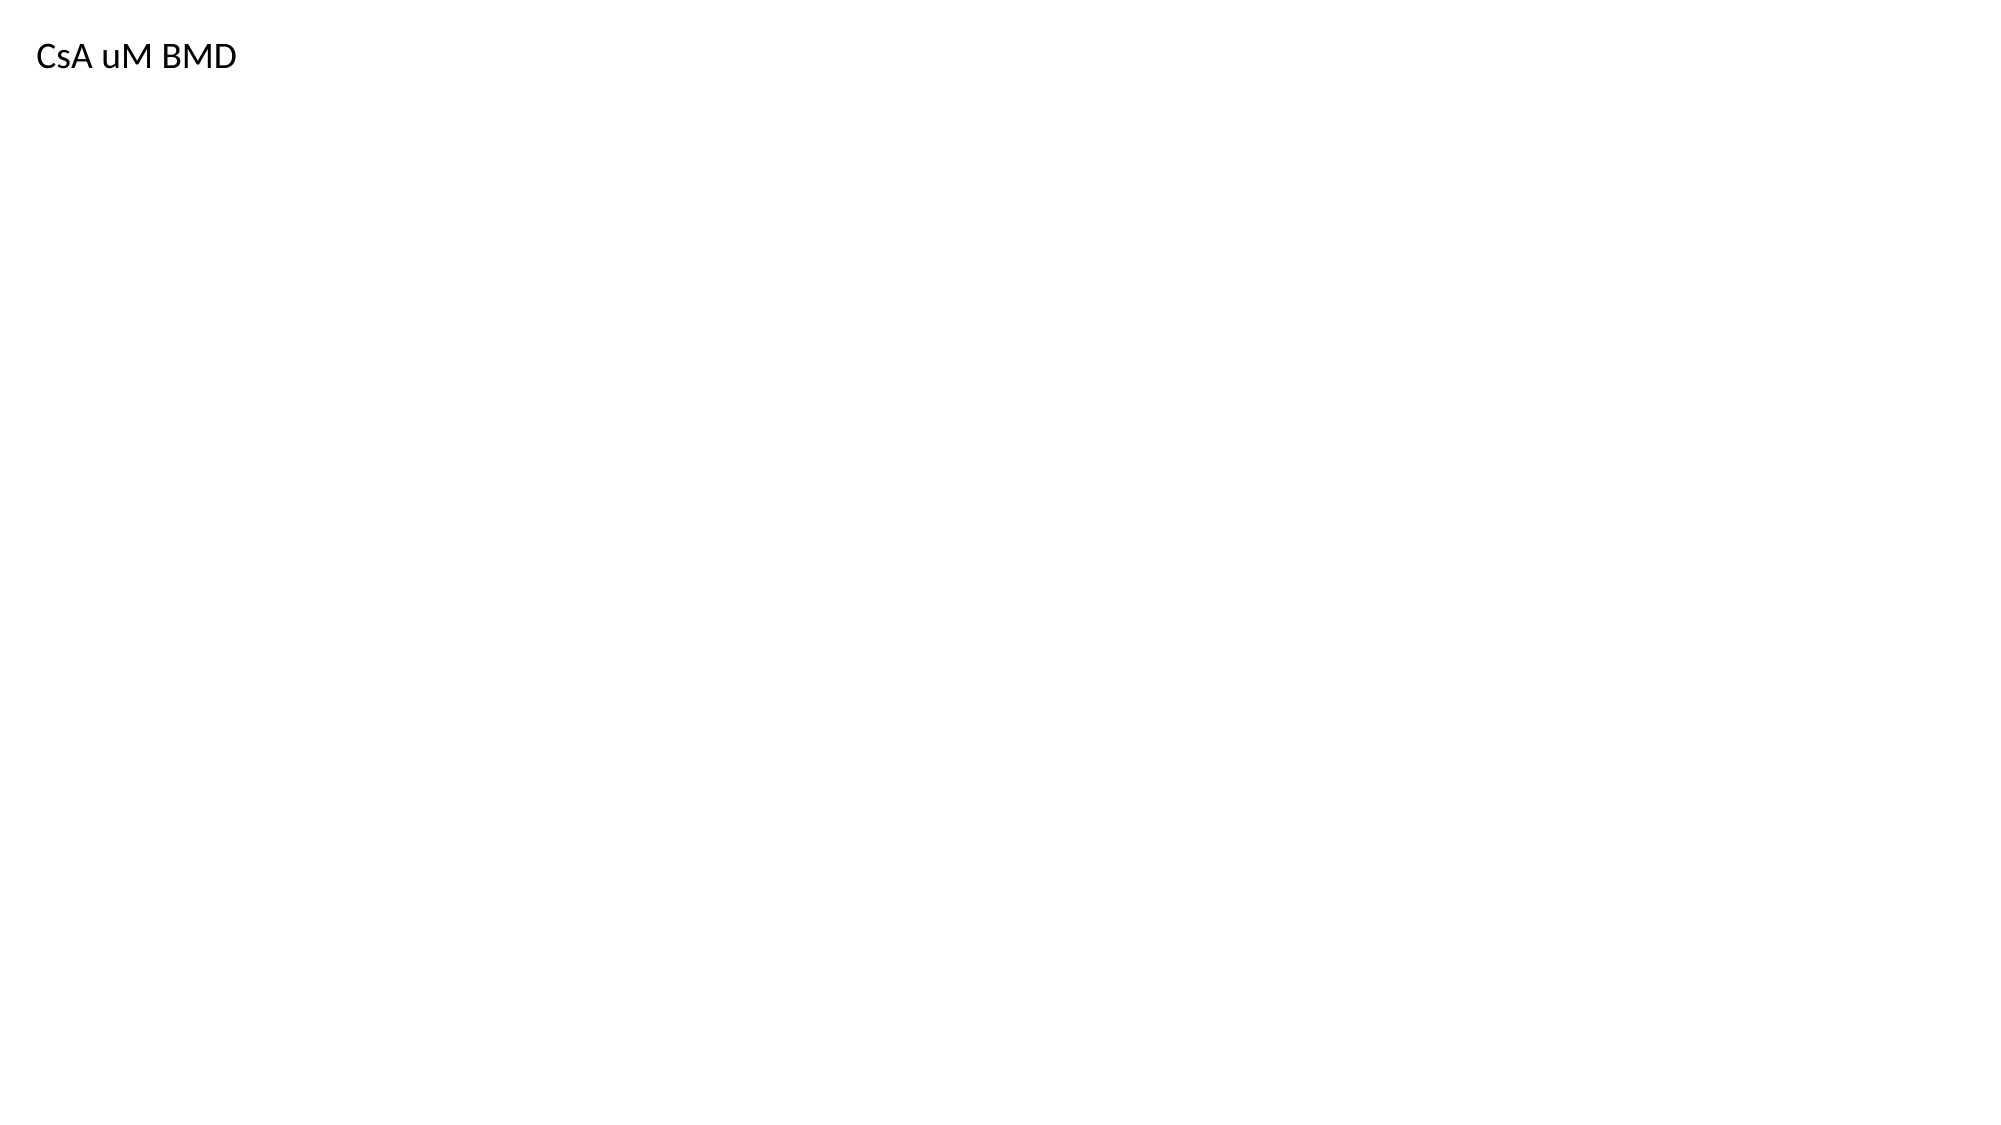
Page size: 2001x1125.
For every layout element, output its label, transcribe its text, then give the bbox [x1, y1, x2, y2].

text_box CsA uM BMD [21, 23, 1444, 83]
